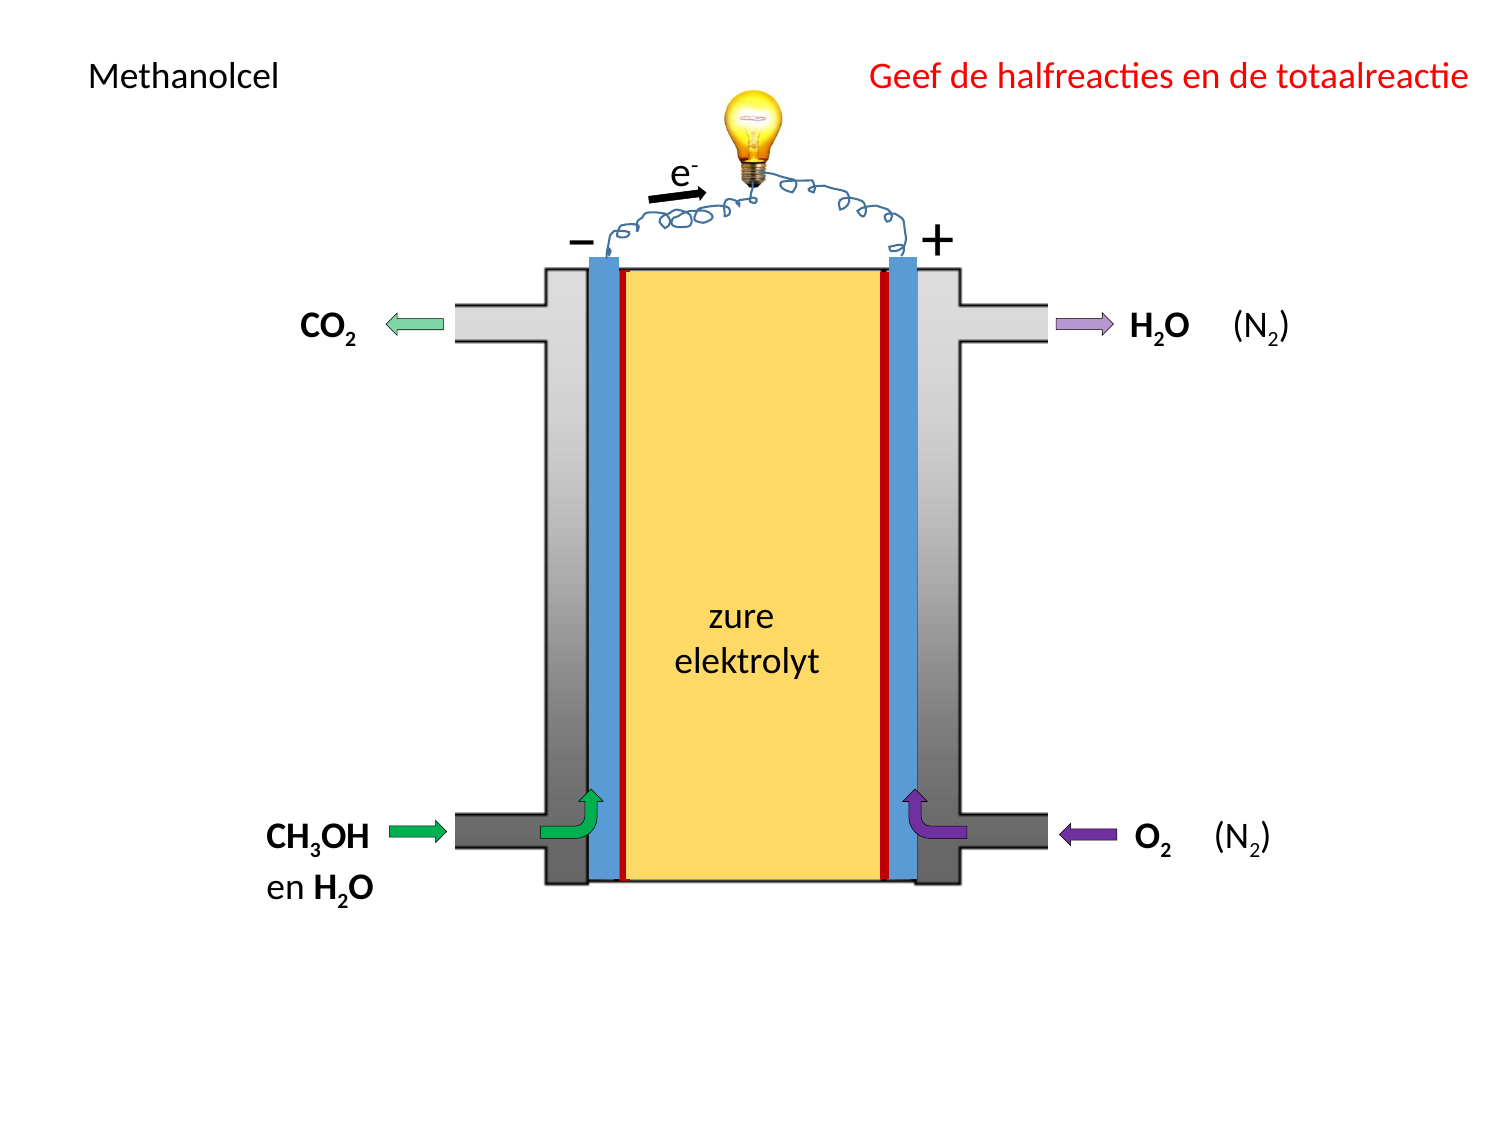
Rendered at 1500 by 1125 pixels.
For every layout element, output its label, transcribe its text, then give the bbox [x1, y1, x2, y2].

text_box Methanolcel Geef de halfreacties en de totaalreactie [73, 43, 1500, 148]
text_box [73, 88, 1469, 909]
